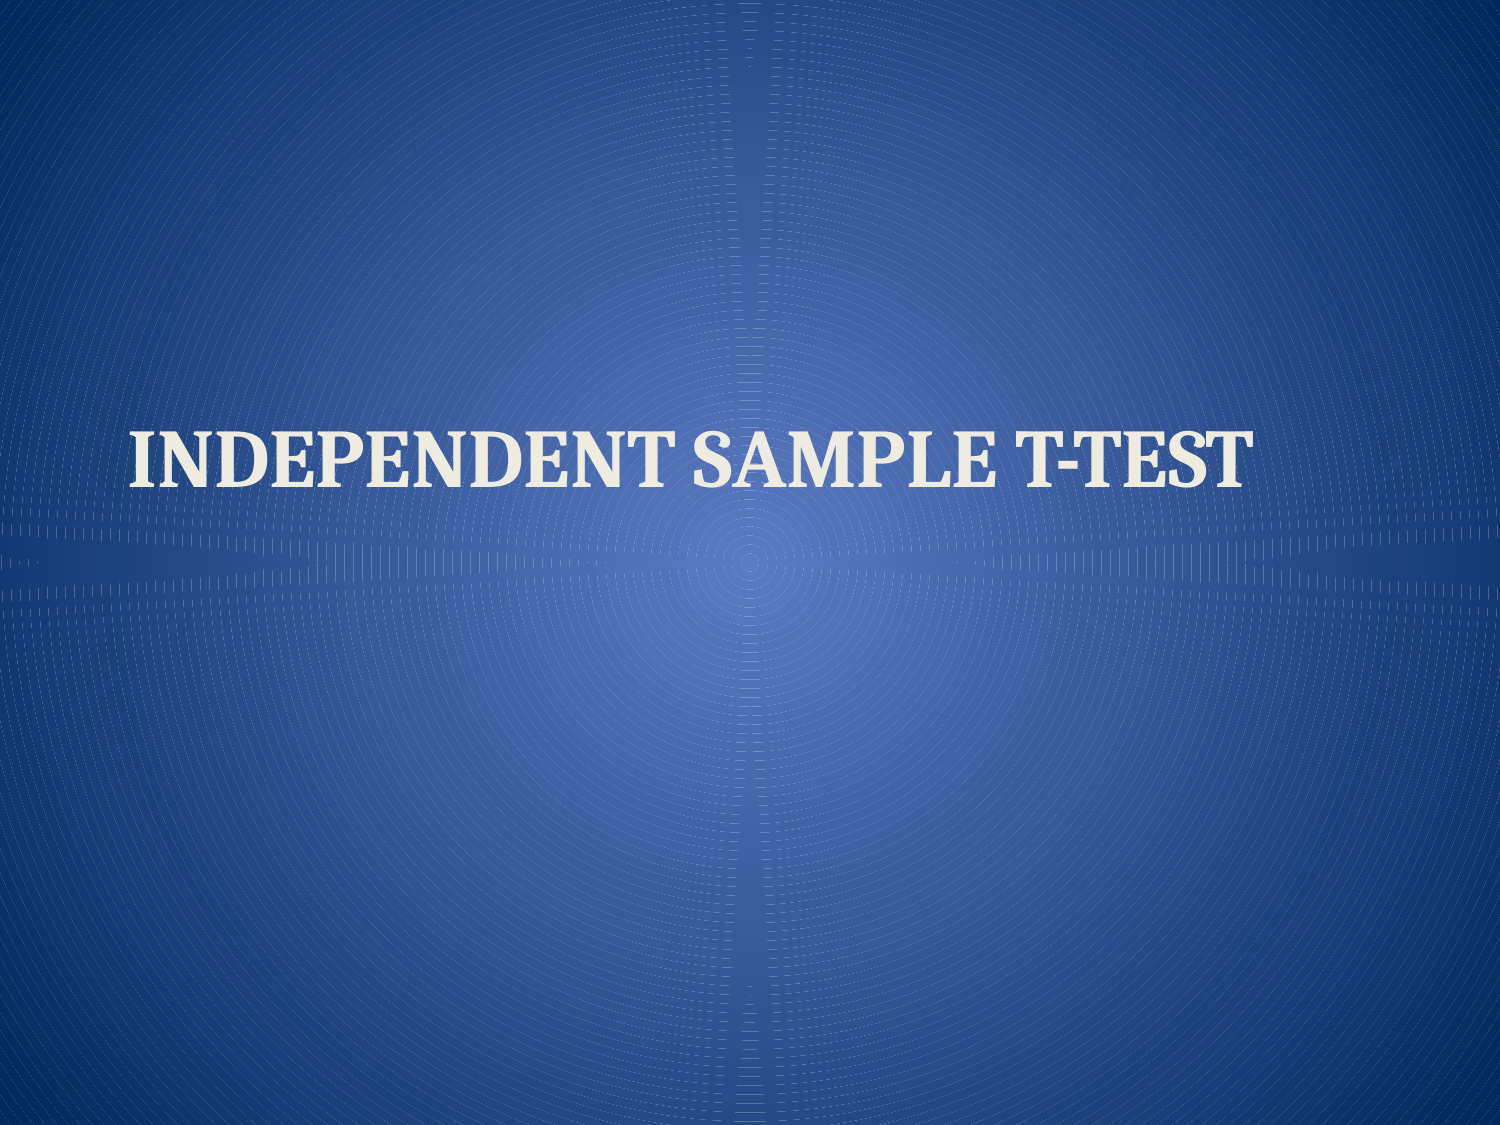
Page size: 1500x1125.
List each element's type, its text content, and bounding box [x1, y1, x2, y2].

title Independent Sample t-test [112, 397, 1388, 621]
